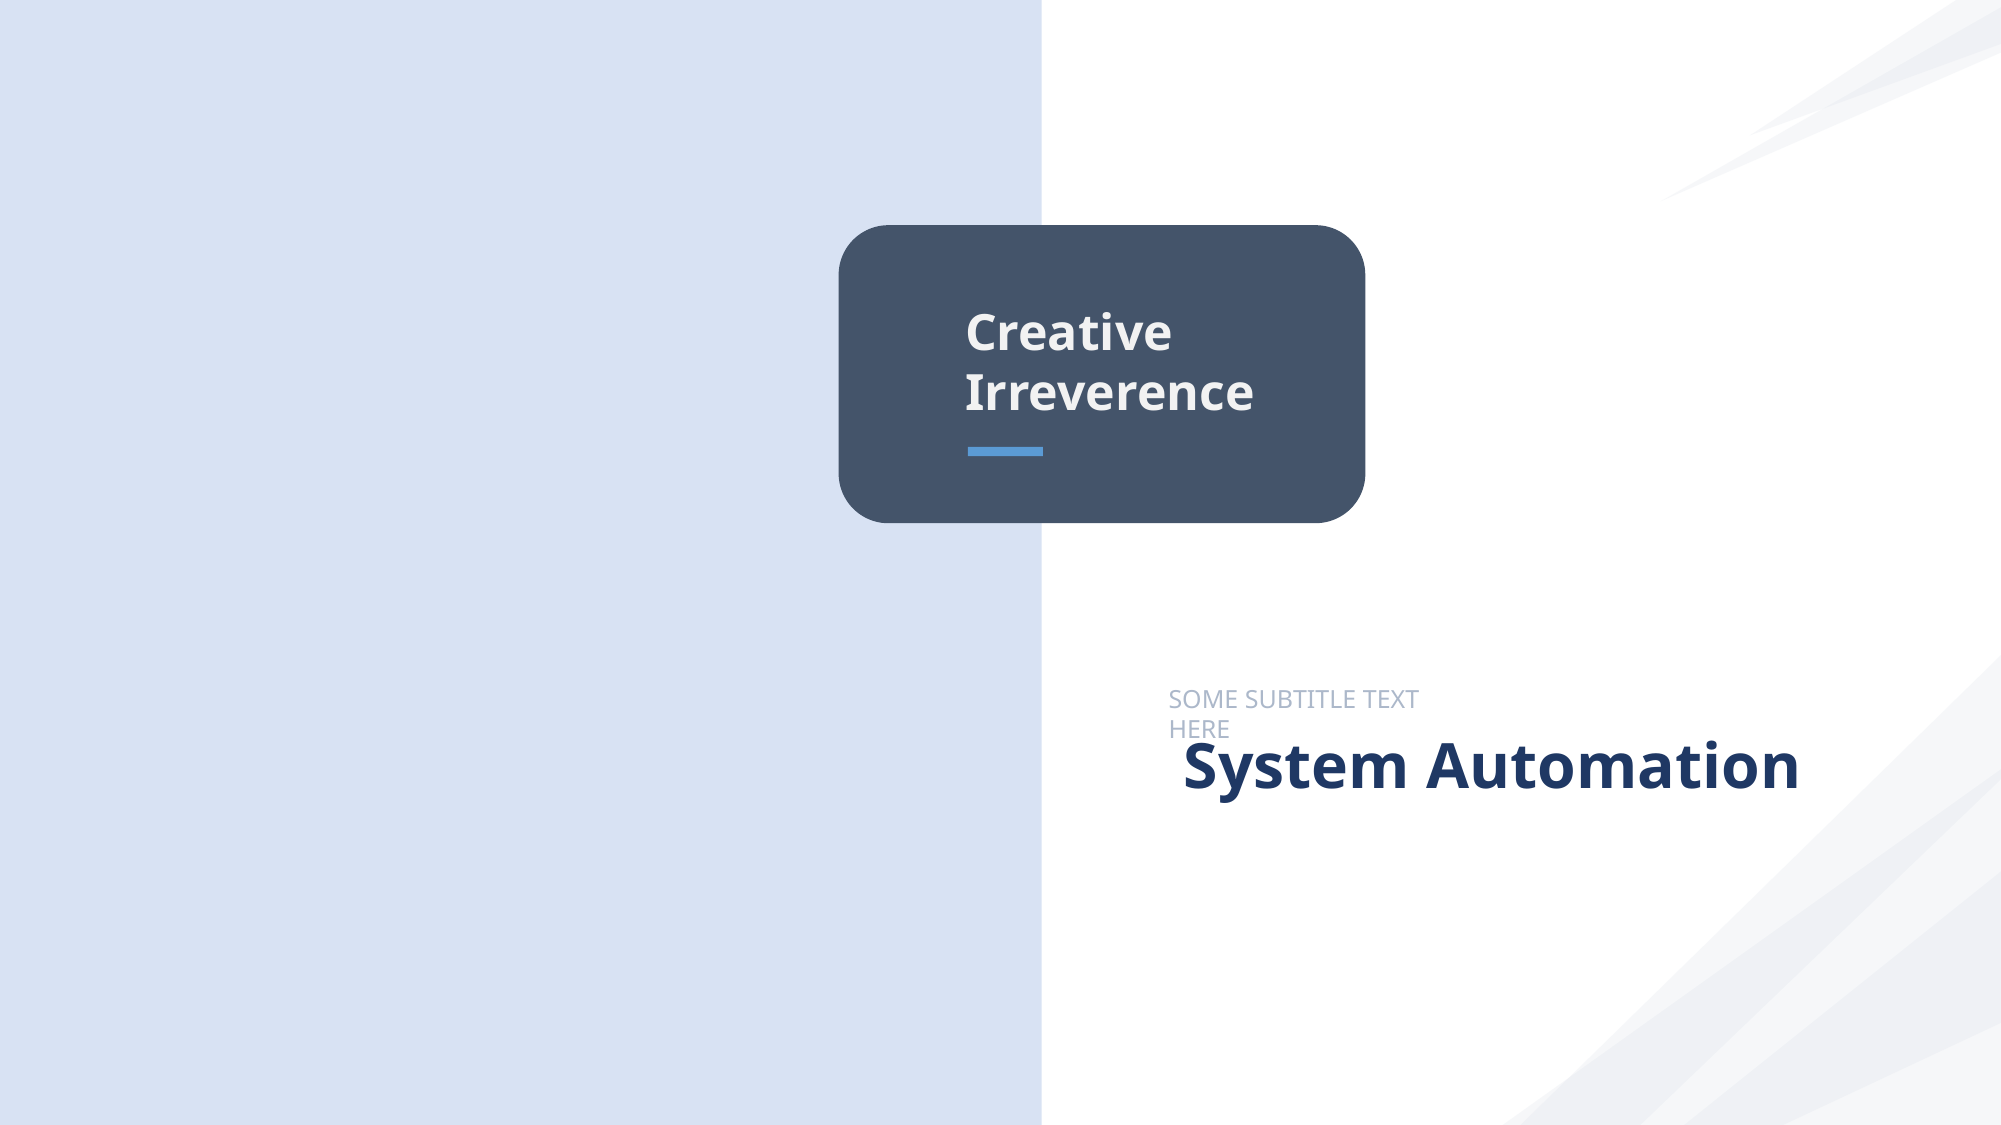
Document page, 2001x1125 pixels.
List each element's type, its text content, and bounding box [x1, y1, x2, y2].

text_box SOME SUBTITLE TEXT HERE [1153, 676, 1494, 722]
text_box [838, 225, 1366, 524]
text_box [0, 0, 1042, 1125]
text_box [967, 446, 1043, 457]
text_box Creative Irreverence [950, 293, 1309, 430]
title System Automation [1100, 699, 1886, 838]
